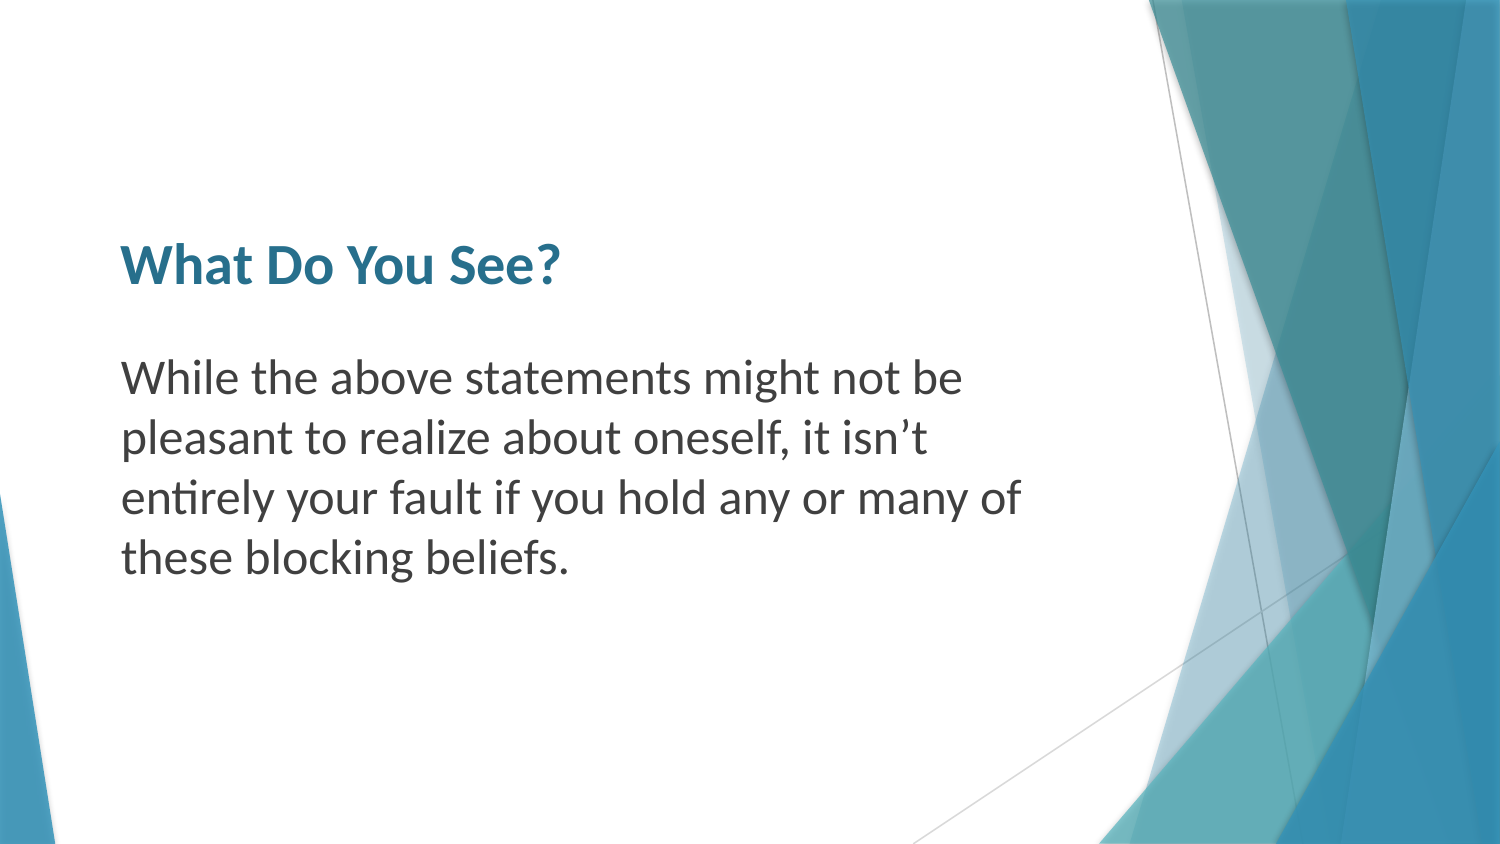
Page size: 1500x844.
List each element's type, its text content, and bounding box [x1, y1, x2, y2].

list While the above statements might not be pleasant to realize about oneself, it isn’t entirely your fault if you hold any or many of these blocking beliefs. [105, 336, 1058, 647]
title What Do You See? [105, 218, 1164, 318]
